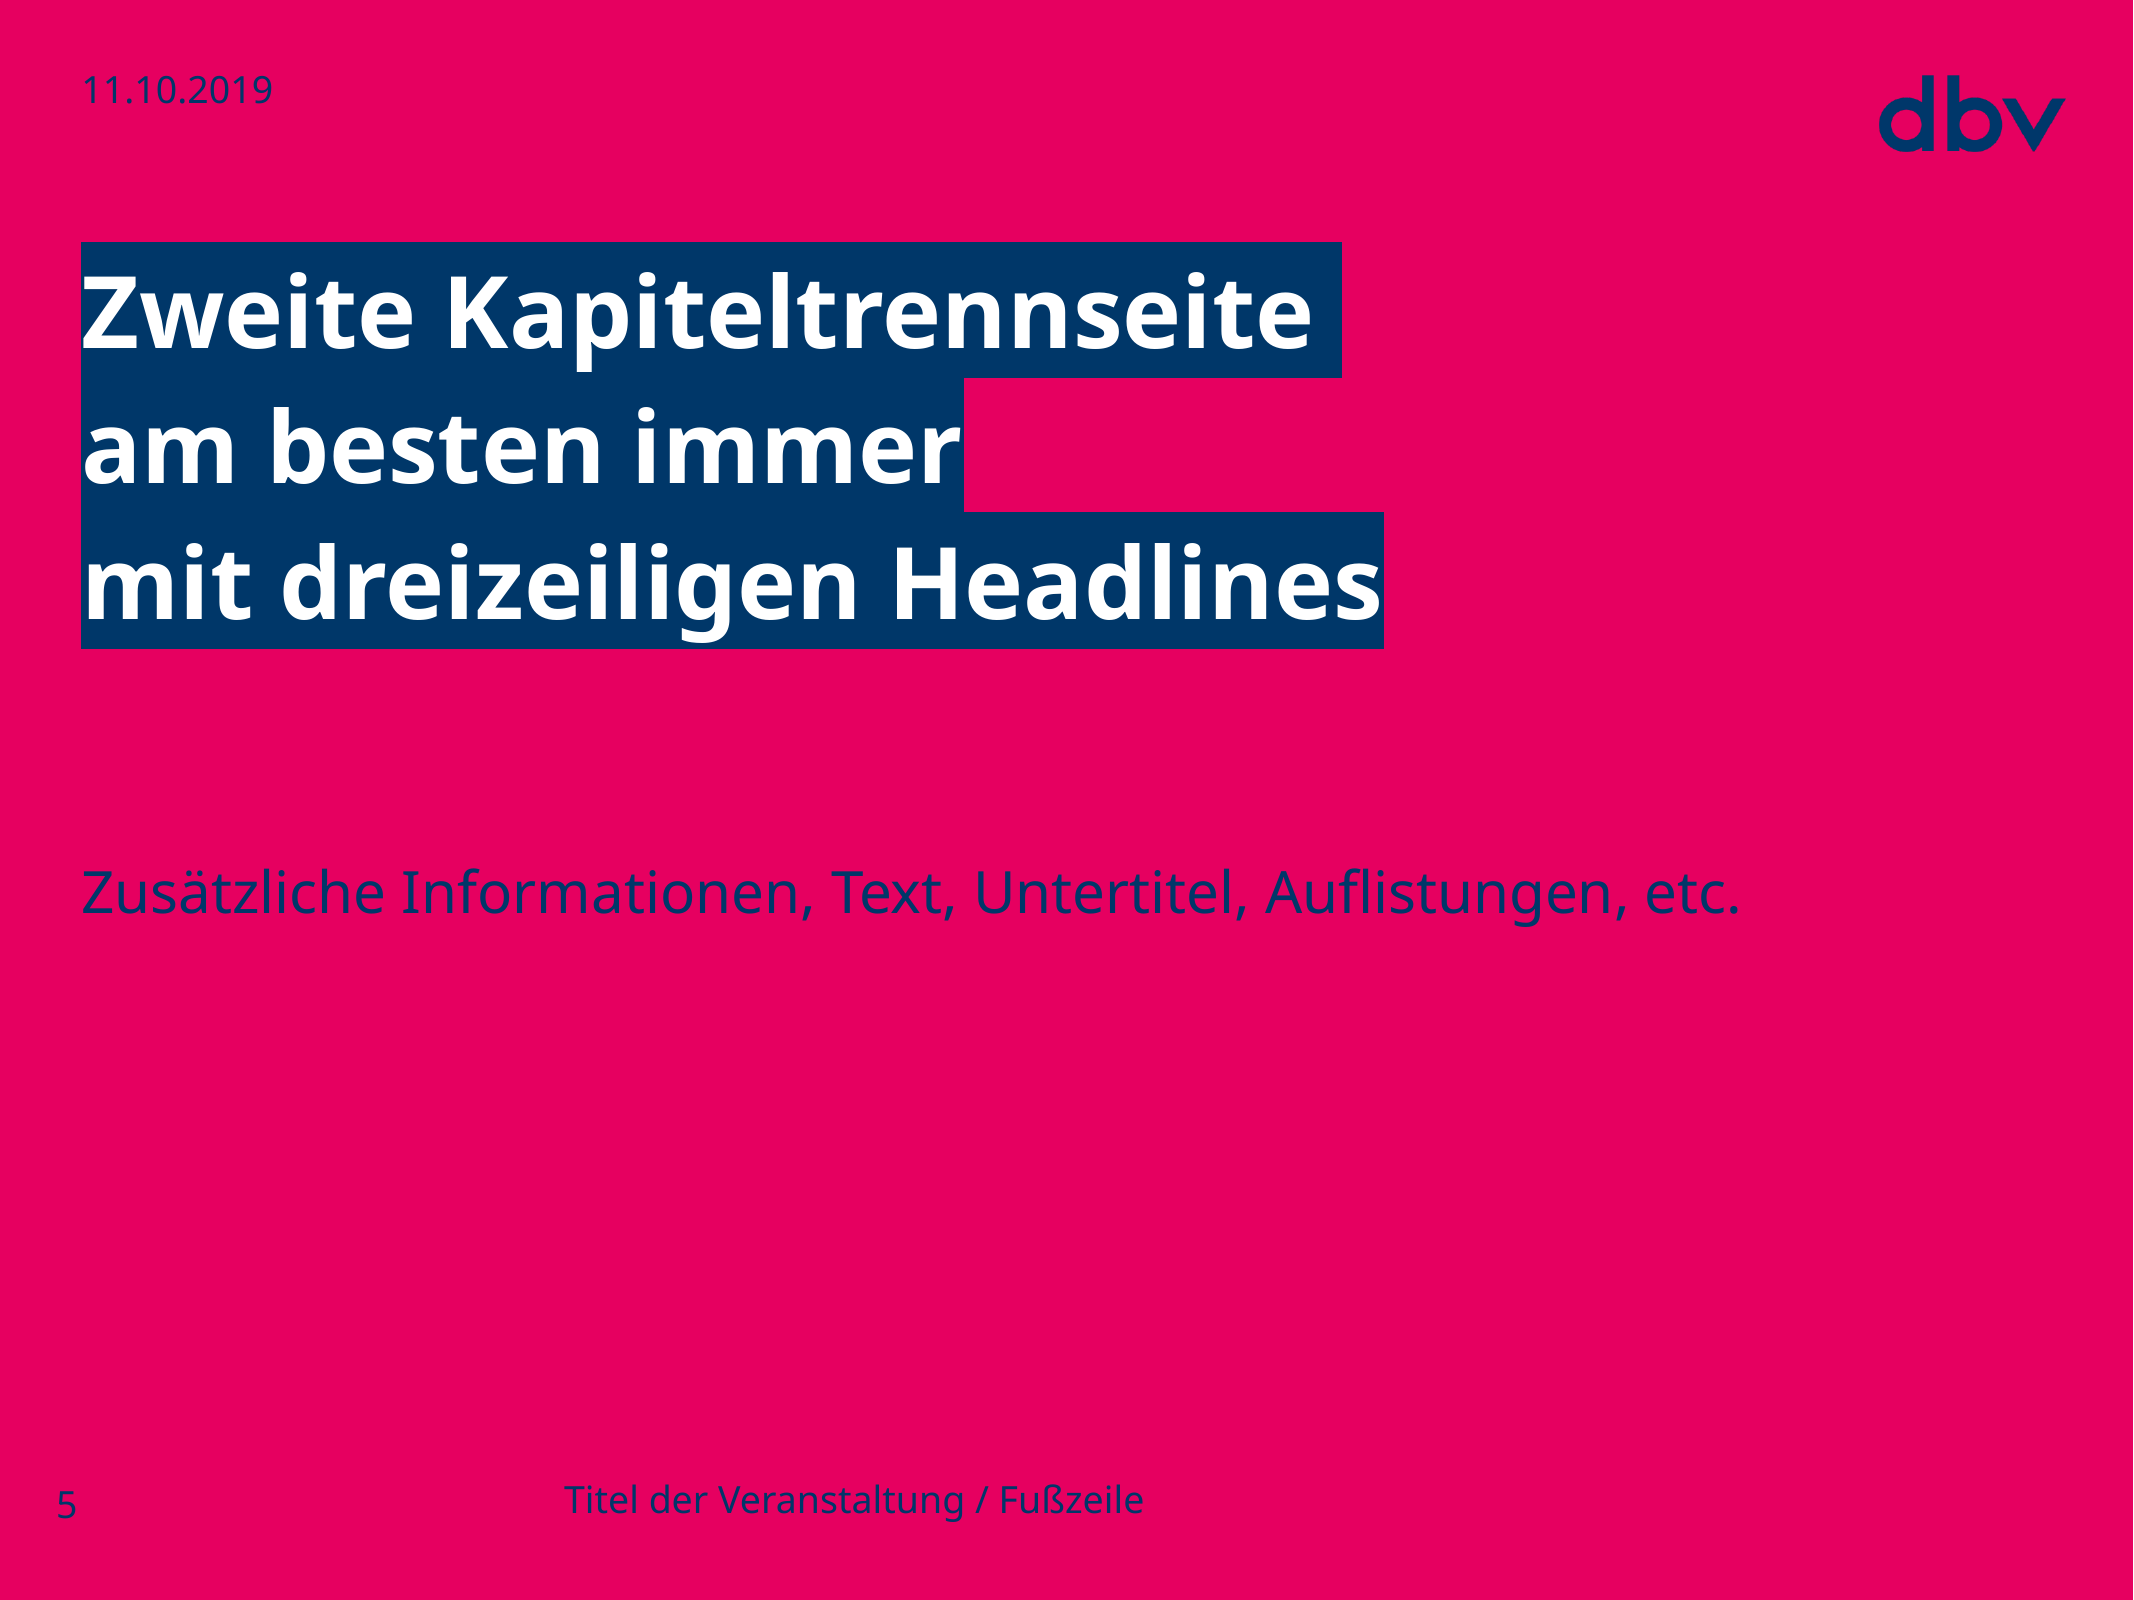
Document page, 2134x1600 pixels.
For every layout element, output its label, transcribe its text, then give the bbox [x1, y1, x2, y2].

footer Titel der Veranstaltung / Fußzeile [564, 1476, 1681, 1562]
list 11.10.2019 [66, 63, 1715, 132]
picture [1802, 0, 2134, 226]
list Zusätzliche Informationen, Text, Untertitel, Auflistungen, etc. [66, 841, 2042, 1465]
list Zweite Kapiteltrennseite am besten immer mit dreizeiligen Headlines [66, 225, 2042, 841]
